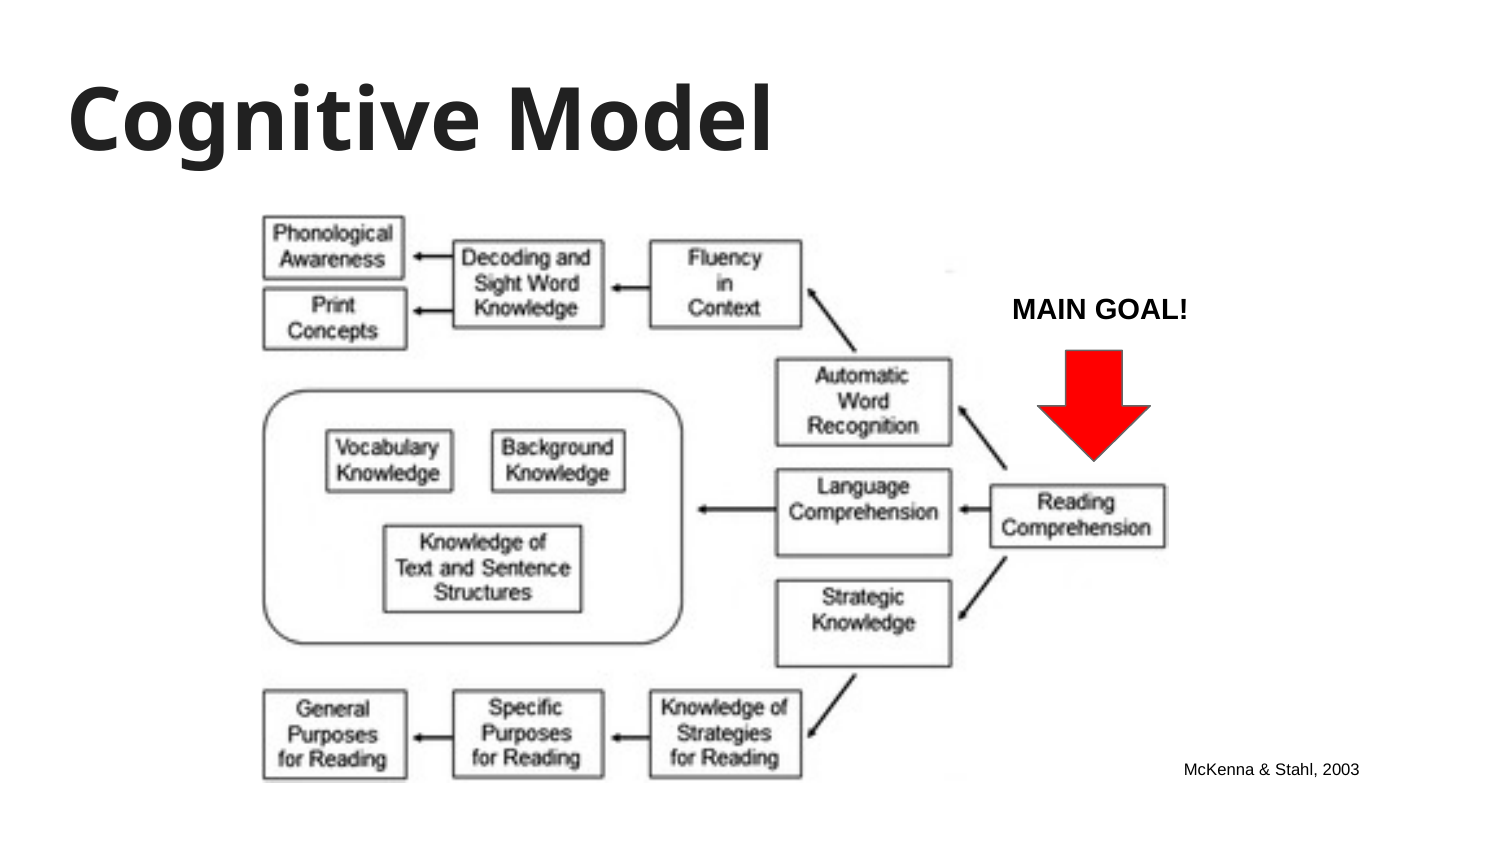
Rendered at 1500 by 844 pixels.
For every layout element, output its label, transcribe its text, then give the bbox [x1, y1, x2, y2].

text_box McKenna & Stahl, 2003 [1173, 744, 1472, 783]
text_box MAIN GOAL! [1174, 275, 1235, 342]
title Cognitive Model [51, 48, 1449, 180]
picture [261, 214, 1170, 783]
